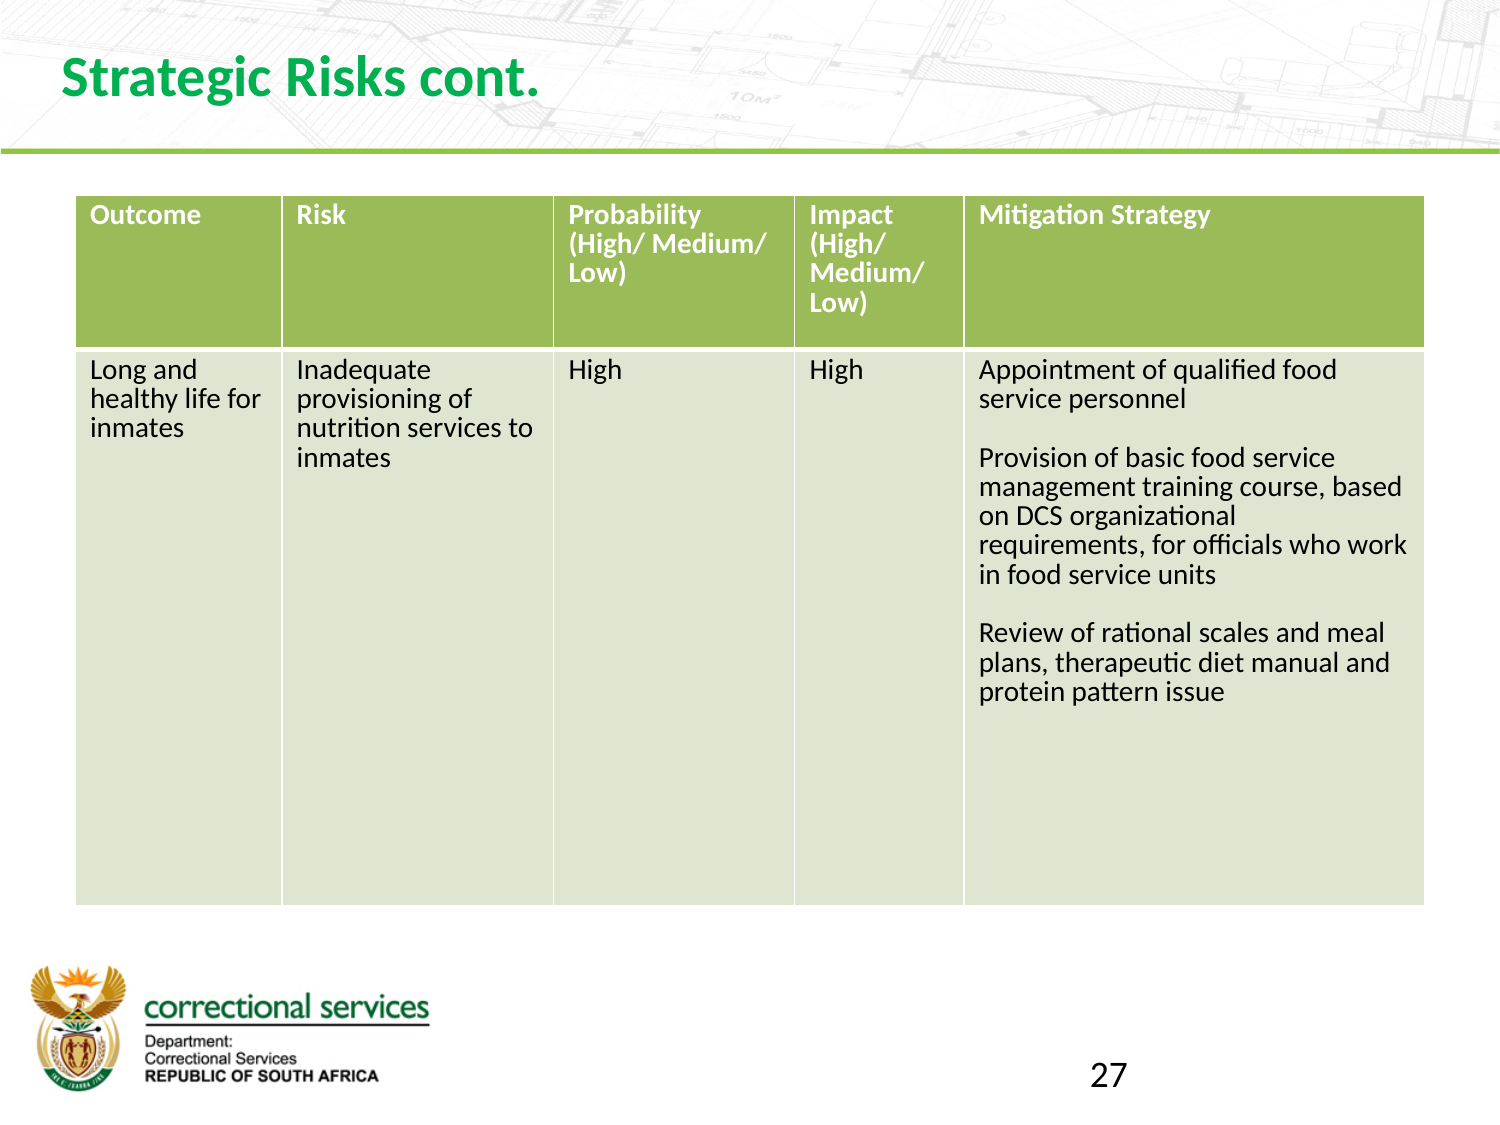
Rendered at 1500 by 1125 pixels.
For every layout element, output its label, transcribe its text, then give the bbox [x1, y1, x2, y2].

table_cell Appointment of qualified food service personnel Provision of basic food service management training course, based on DCS organizational requirements, for officials who work in food service units Review of rational scales and meal plans, therapeutic diet manual and protein pattern issue [965, 352, 1424, 905]
table_cell High [795, 352, 963, 905]
table_header Risk [283, 196, 553, 347]
picture [0, 936, 481, 1125]
slide_number 27 [1074, 1042, 1425, 1103]
table_cell High [554, 352, 794, 905]
table_header Outcome [76, 196, 281, 347]
picture [0, 0, 1500, 154]
table_header Probability (High/ Medium/ Low) [554, 196, 794, 347]
table_header Impact (High/ Medium/ Low) [795, 196, 963, 347]
text_box Strategic Risks cont. [47, 30, 1465, 116]
table_cell Long and healthy life for inmates [76, 352, 281, 905]
table_cell Inadequate provisioning of nutrition services to inmates [283, 352, 553, 905]
table_header Mitigation Strategy [965, 196, 1424, 347]
